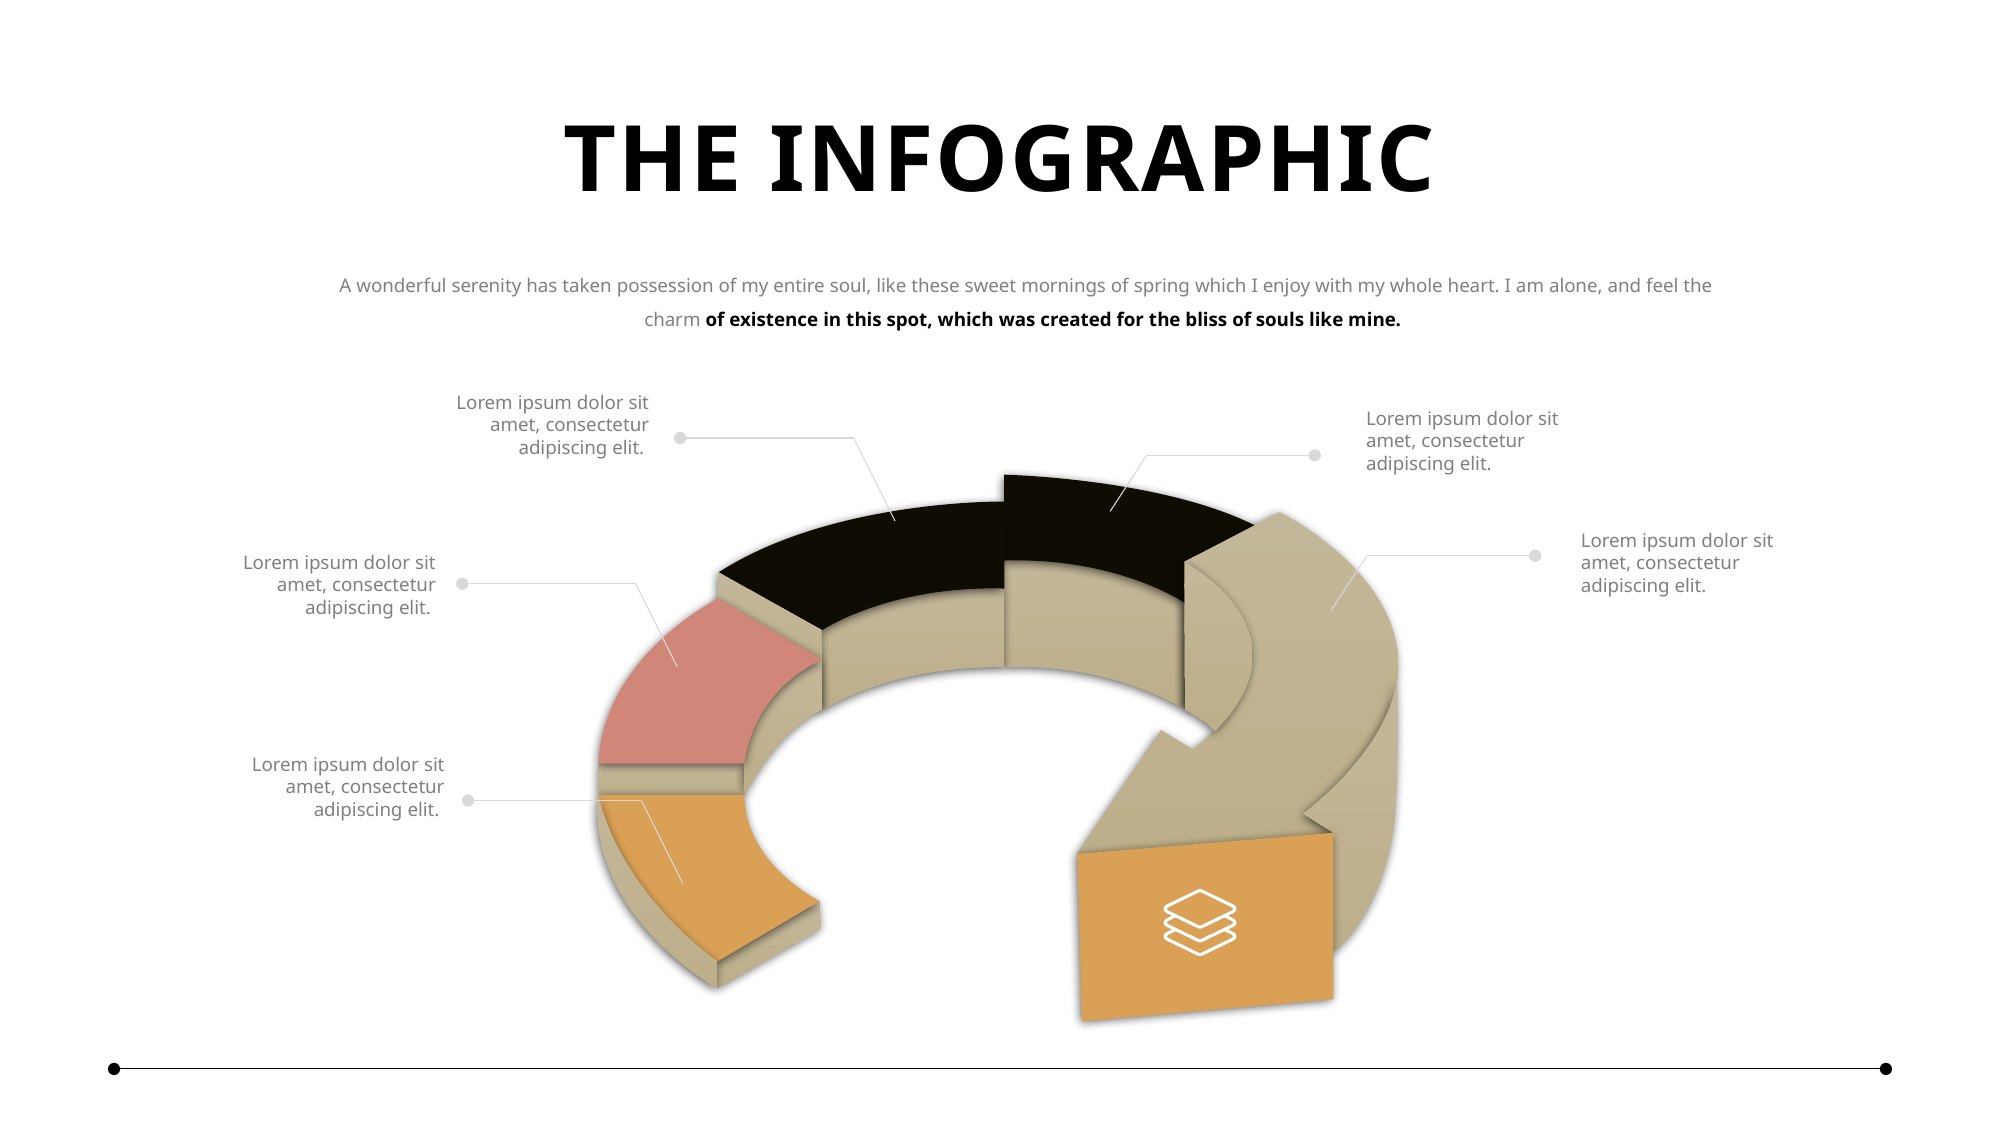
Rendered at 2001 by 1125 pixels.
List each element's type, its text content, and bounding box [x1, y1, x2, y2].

text_box Lorem ipsum dolor sit amet, consectetur adipiscing elit. [211, 744, 460, 857]
text_box Lorem ipsum dolor sit amet, consectetur adipiscing elit. [1351, 399, 1629, 514]
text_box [1330, 555, 1536, 612]
text_box Lorem ipsum dolor sit amet, consectetur adipiscing elit. [1566, 521, 1843, 636]
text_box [680, 437, 895, 522]
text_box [467, 800, 683, 884]
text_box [1110, 455, 1315, 512]
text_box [577, 474, 1530, 1022]
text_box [462, 583, 678, 667]
text_box THE INFOGRAPHIC [548, 92, 1452, 217]
text_box A wonderful serenity has taken possession of my entire soul, like these sweet mornings of spring which I enjoy with my whole heart. I am alone, and feel the charm of existence in this spot, which was created for the bliss of souls like mine. [314, 255, 1736, 338]
text_box Lorem ipsum dolor sit amet, consectetur adipiscing elit. [202, 542, 451, 655]
text_box Lorem ipsum dolor sit amet, consectetur adipiscing elit. [416, 383, 664, 495]
